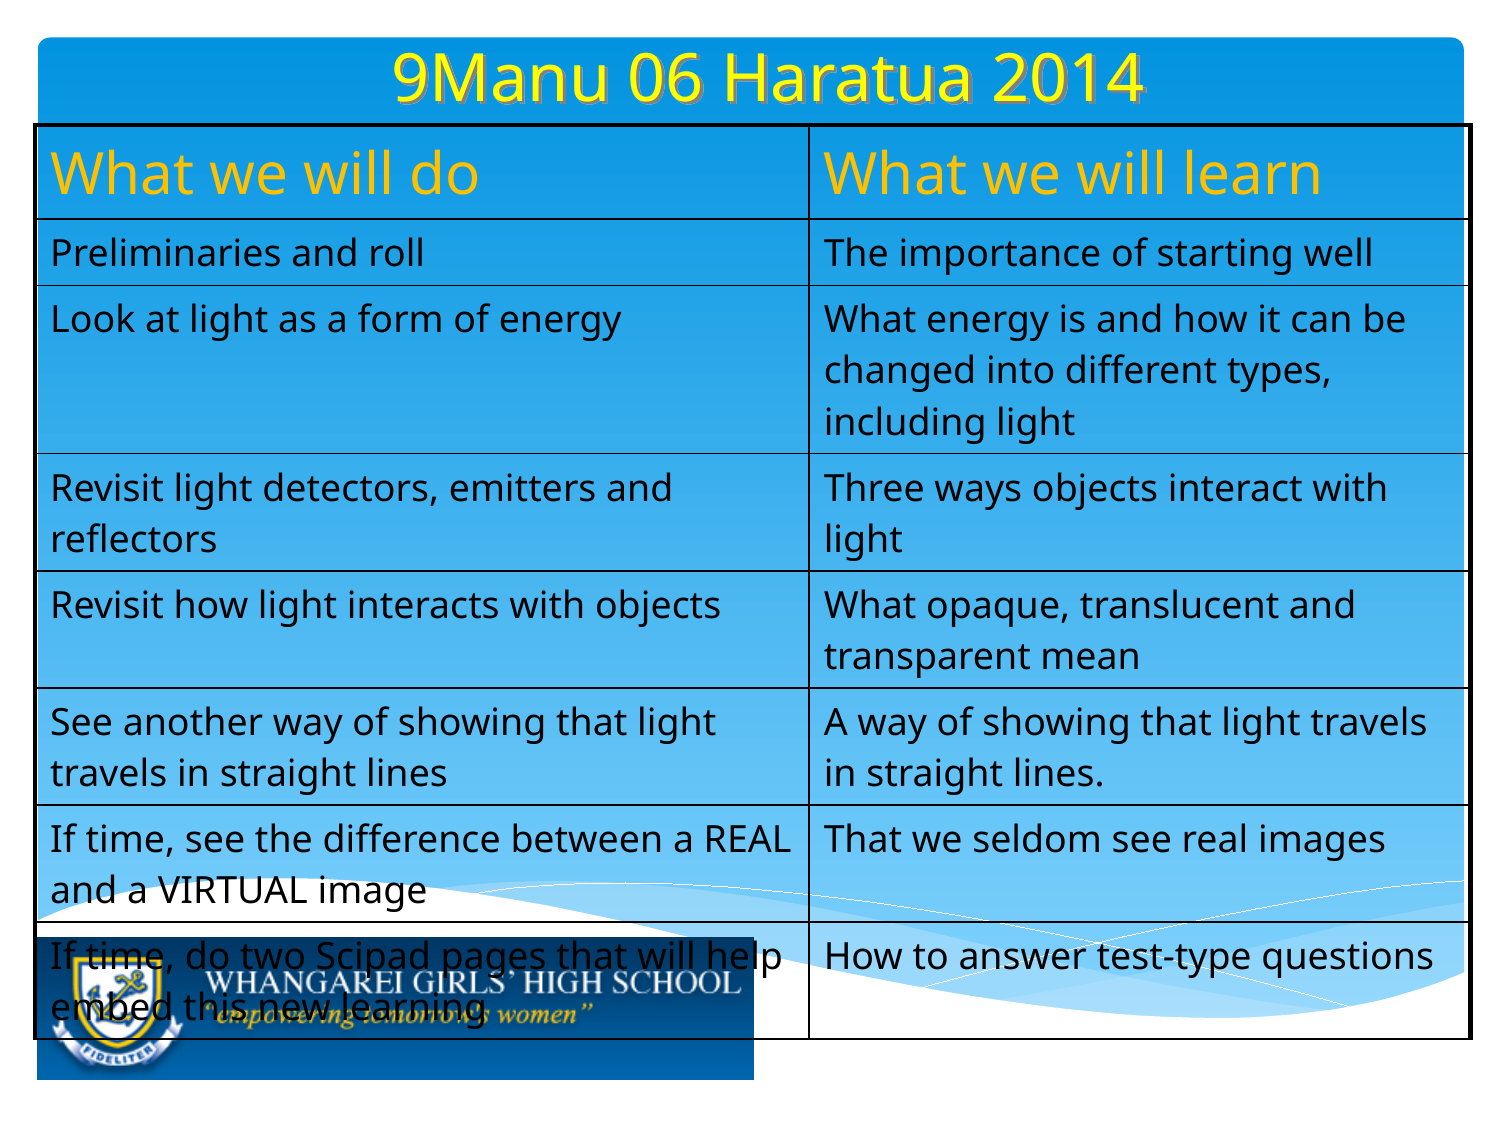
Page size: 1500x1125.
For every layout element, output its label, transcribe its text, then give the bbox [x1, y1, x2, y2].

table_cell What opaque, translucent and transparent mean [810, 572, 1468, 687]
table_cell If time, see the difference between a REAL and a VIRTUAL image [37, 806, 808, 921]
table_cell How to answer test-type questions [810, 923, 1468, 1038]
text_box 9Manu 06 Haratua 2014 [162, 24, 1375, 123]
table_cell Revisit light detectors, emitters and reflectors [37, 454, 808, 570]
picture [37, 937, 754, 1080]
table_header What we will learn [810, 127, 1468, 218]
table_cell Preliminaries and roll [37, 220, 808, 285]
table_cell Three ways objects interact with light [810, 454, 1468, 570]
table_header What we will do [37, 127, 808, 218]
table_cell A way of showing that light travels in straight lines. [810, 689, 1468, 804]
table_cell The importance of starting well [810, 220, 1468, 285]
table_cell See another way of showing that light travels in straight lines [37, 689, 808, 804]
table_cell Look at light as a form of energy [37, 286, 808, 453]
table_cell That we seldom see real images [810, 806, 1468, 921]
table_cell Revisit how light interacts with objects [37, 572, 808, 687]
table_cell If time, do two Scipad pages that will help embed this new learning [37, 923, 808, 1038]
table_cell What energy is and how it can be changed into different types, including light [810, 286, 1468, 453]
